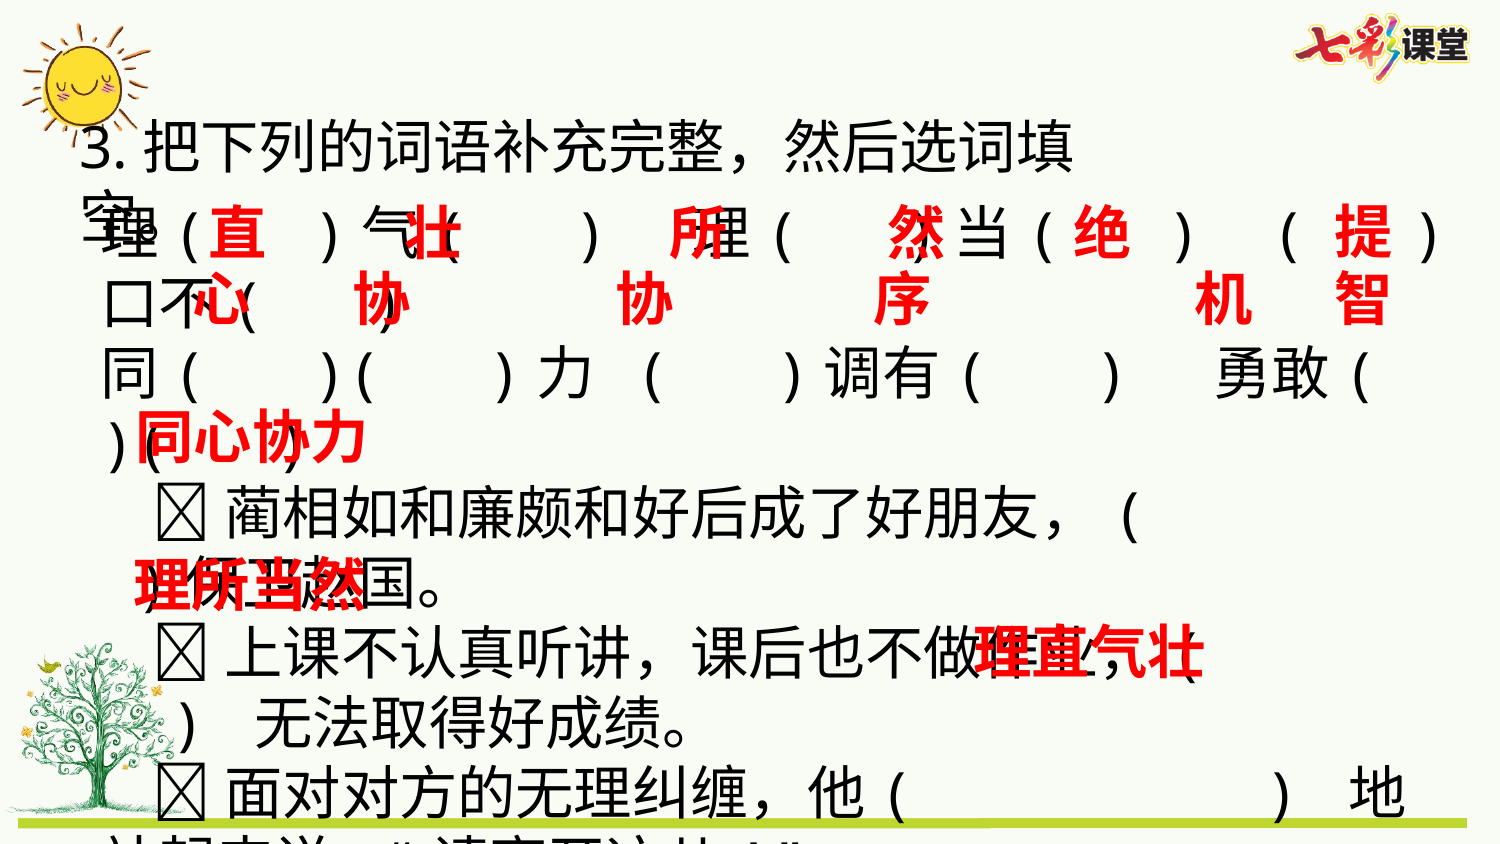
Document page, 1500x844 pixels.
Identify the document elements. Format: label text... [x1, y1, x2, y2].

text_box 提 [1319, 117, 1416, 273]
text_box 机 [1179, 254, 1268, 340]
text_box 绝 [1058, 188, 1147, 274]
text_box 理所当然 [118, 540, 417, 625]
text_box 然 [873, 188, 962, 274]
text_box 直 [194, 188, 261, 274]
text_box 理( )气( ) 理( )当( ) ( )口不( ) 同( )( )力 ( )调有( ) 勇敢( )( ) 蔺相如和廉颇和好后成了好朋友，( )保卫赵国。 上课不认真听讲，课后也不做作业，( ) 无法取得好成绩。 面对对方的无理纠缠，他( ) 地站起来说:“请离开这儿!” [85, 188, 1473, 844]
text_box 同心协力 [121, 392, 415, 478]
text_box 协 [337, 478, 415, 540]
picture [0, 608, 85, 844]
text_box 序 [858, 254, 947, 340]
text_box 理直气壮 [958, 608, 1225, 693]
text_box 壮 [390, 188, 478, 274]
picture [1291, 9, 1472, 87]
text_box 协 [337, 254, 415, 392]
text_box 协 [600, 254, 673, 620]
text_box 心 [177, 254, 278, 392]
picture [0, 0, 173, 172]
text_box 智 [1319, 254, 1406, 340]
text_box 3.把下列的词语补充完整，然后选词填空。 [64, 102, 1165, 258]
text_box 所 [654, 188, 743, 274]
